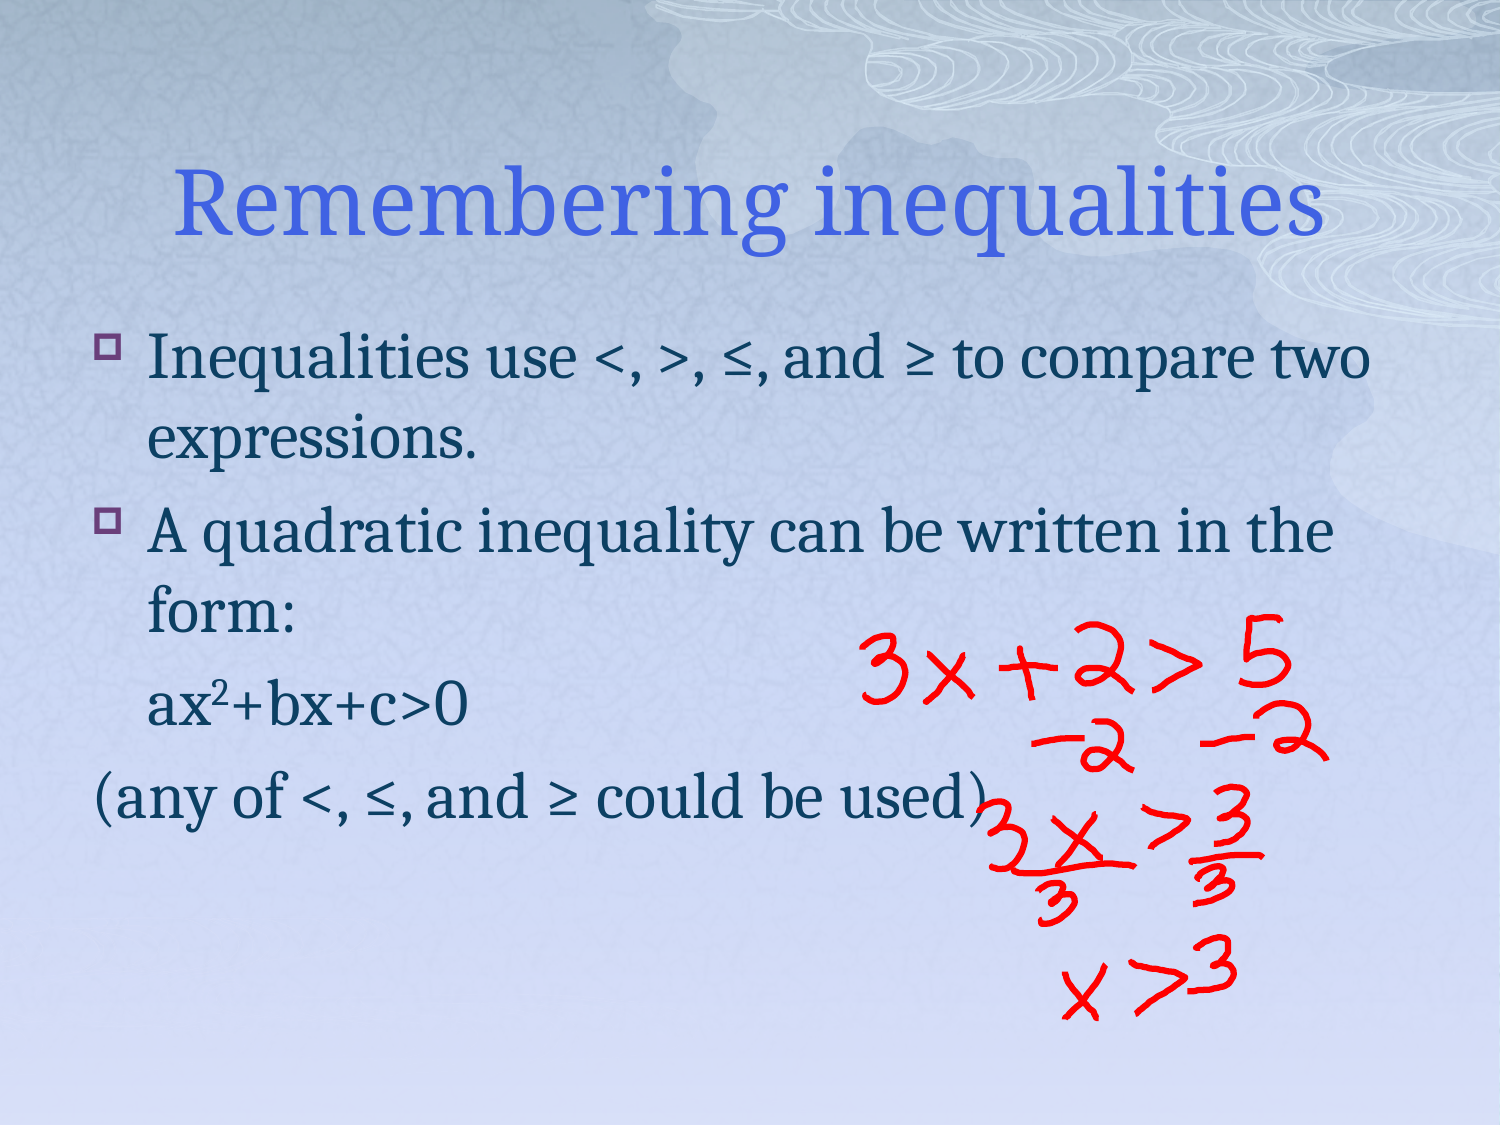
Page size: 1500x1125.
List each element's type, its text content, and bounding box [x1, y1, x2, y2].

text_box [1255, 702, 1328, 761]
text_box [1200, 736, 1255, 745]
text_box [1190, 854, 1264, 863]
text_box [1031, 737, 1085, 745]
text_box [1082, 720, 1134, 772]
text_box [1037, 882, 1076, 925]
text_box [951, 675, 974, 698]
text_box [1052, 817, 1078, 839]
text_box [1239, 616, 1289, 686]
text_box [1064, 971, 1082, 999]
text_box [1130, 961, 1186, 1015]
text_box [1075, 623, 1134, 693]
text_box [1213, 786, 1249, 845]
list Inequalities use <, >, ≤, and ≥ to compare two expressions. A quadratic inequality can be written in the form: ax2+bx+c>0 (any of <, ≤, and ≥ could be used) [76, 304, 1430, 1032]
text_box [925, 654, 966, 703]
title Remembering inequalities [75, 105, 1425, 293]
text_box [1079, 839, 1103, 859]
text_box [1142, 806, 1189, 850]
text_box [1192, 865, 1233, 905]
text_box [1026, 664, 1058, 669]
text_box [1083, 999, 1099, 1019]
text_box [1149, 642, 1201, 691]
text_box [1013, 862, 1136, 874]
text_box [1064, 964, 1107, 1020]
text_box [1057, 813, 1096, 868]
text_box [861, 635, 906, 703]
text_box [1187, 936, 1235, 992]
text_box [998, 665, 1024, 669]
text_box [978, 801, 1026, 870]
text_box [1019, 647, 1034, 701]
